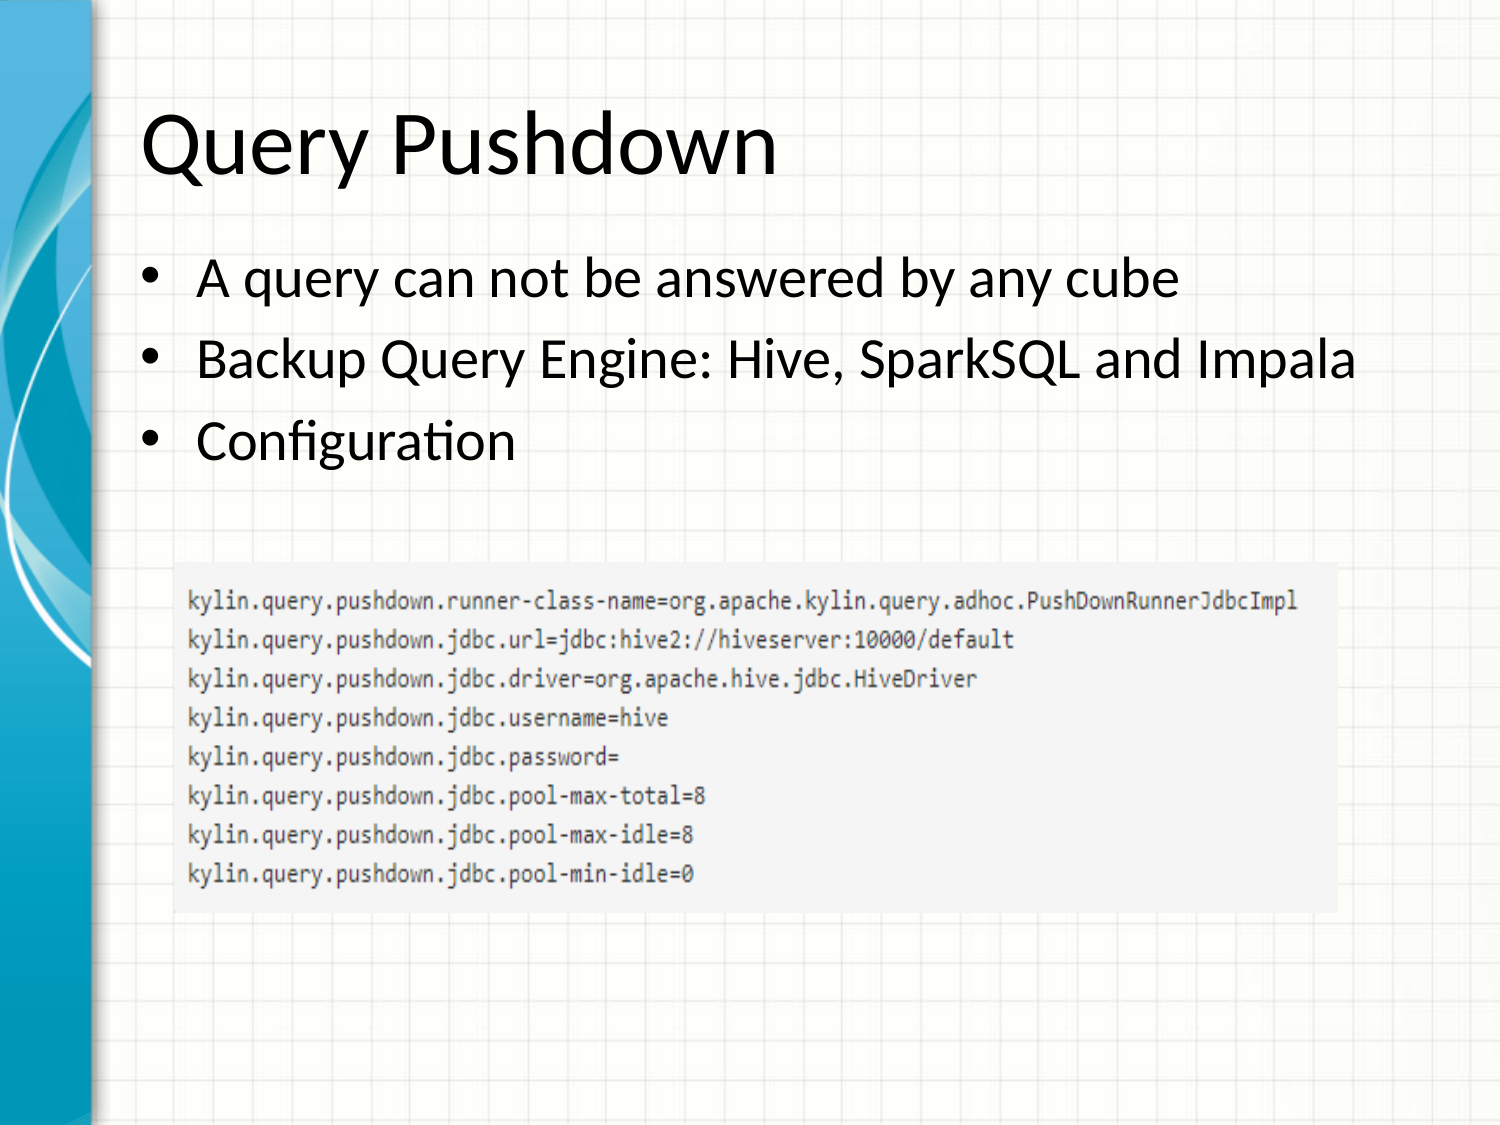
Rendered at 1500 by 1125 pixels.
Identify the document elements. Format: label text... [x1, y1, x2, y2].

list A query can not be answered by any cube Backup Query Engine: Hive, SparkSQL and Impala Configuration [125, 231, 1450, 1013]
picture [0, 0, 1500, 1125]
title Query Pushdown [125, 44, 1450, 231]
